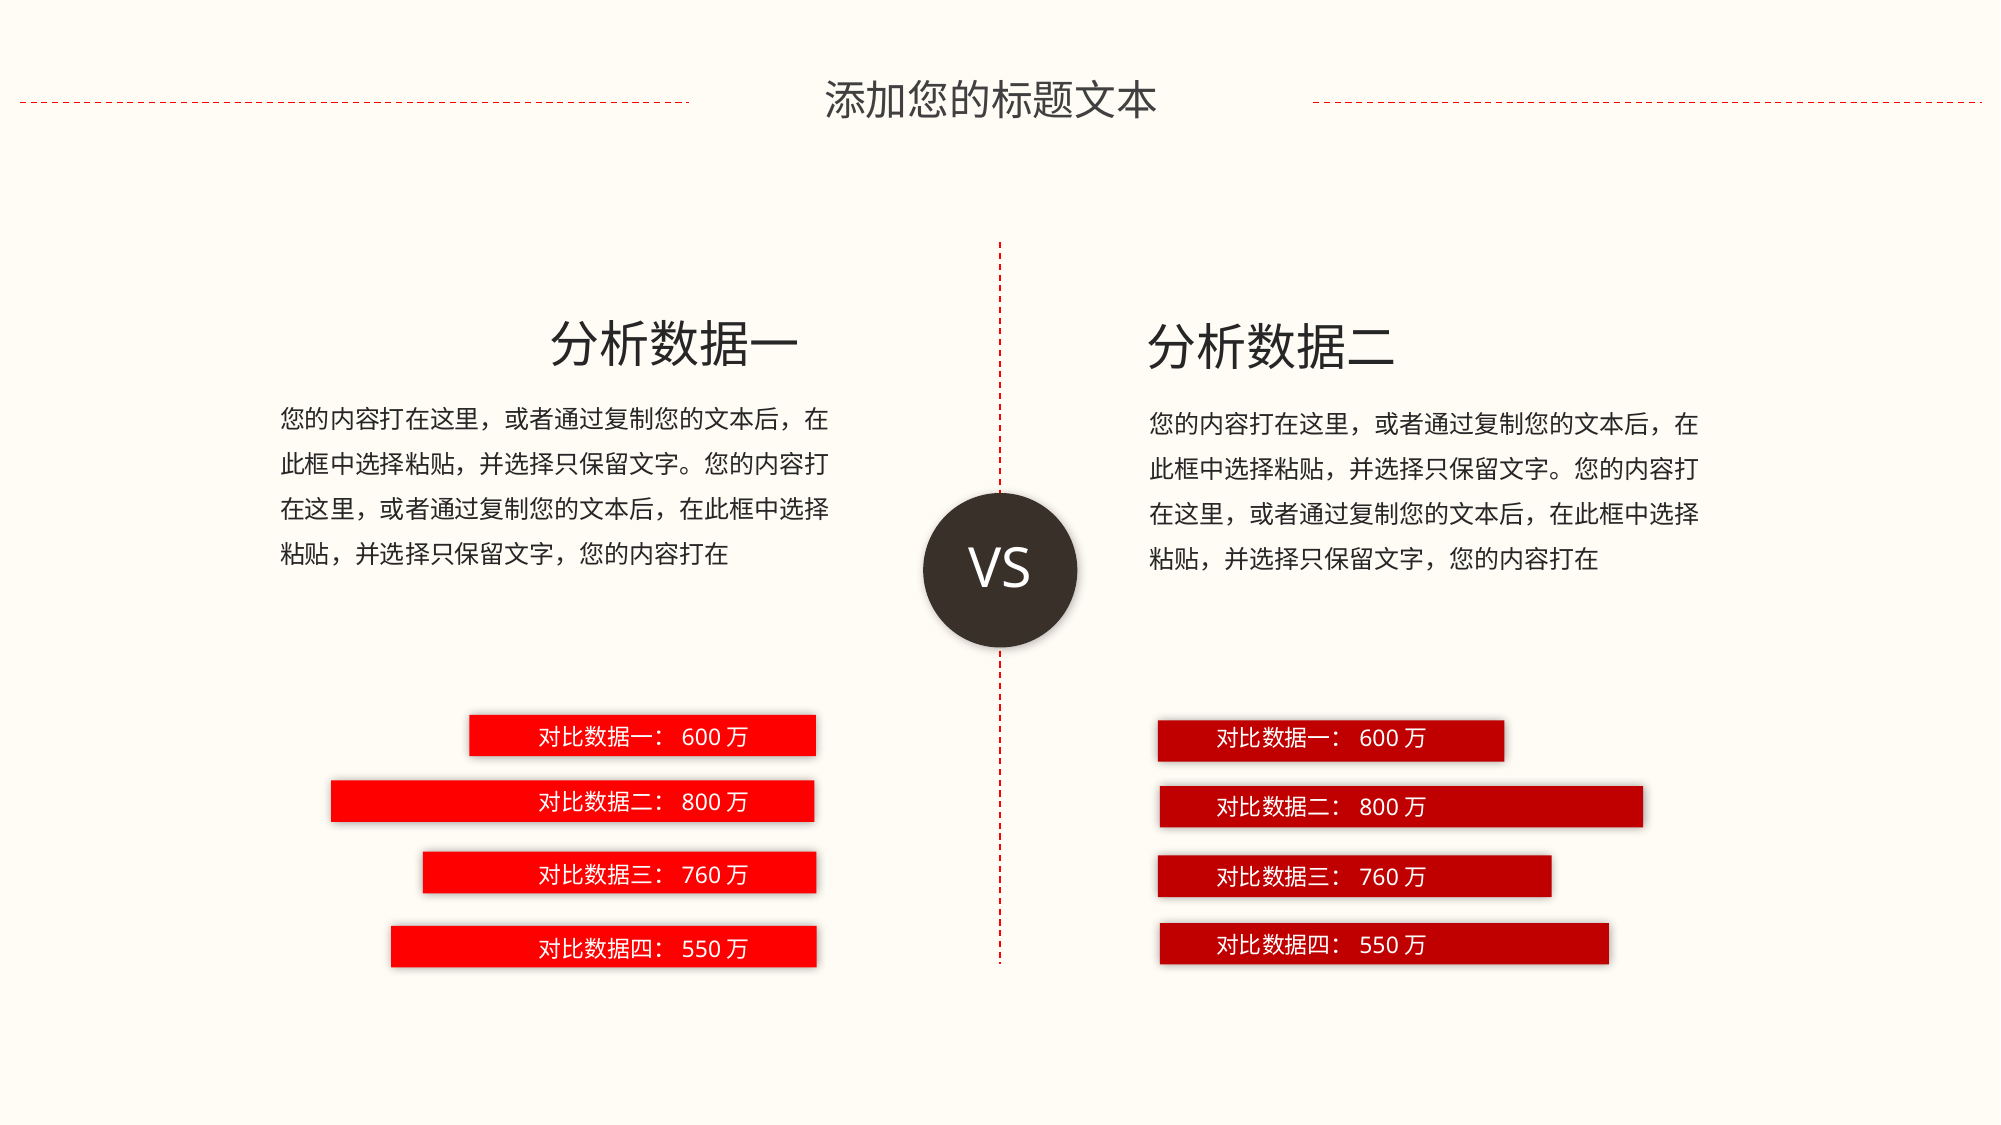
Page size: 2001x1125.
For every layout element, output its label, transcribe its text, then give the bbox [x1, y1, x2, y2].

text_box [330, 714, 817, 971]
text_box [1157, 715, 1644, 967]
text_box 您的内容打在这里，或者通过复制您的文本后，在此框中选择粘贴，并选择只保留文字。您的内容打在这里，或者通过复制您的文本后，在此框中选择粘贴，并选择只保留文字，您的内容打在 [265, 381, 856, 576]
text_box 分析数据一 [368, 304, 815, 380]
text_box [922, 492, 1078, 648]
text_box 您的内容打在这里，或者通过复制您的文本后，在此框中选择粘贴，并选择只保留文字。您的内容打在这里，或者通过复制您的文本后，在此框中选择粘贴，并选择只保留文字，您的内容打在 [1135, 386, 1735, 581]
text_box 添加您的标题文本 [767, 66, 1215, 132]
text_box 分析数据二 [1131, 307, 1578, 383]
